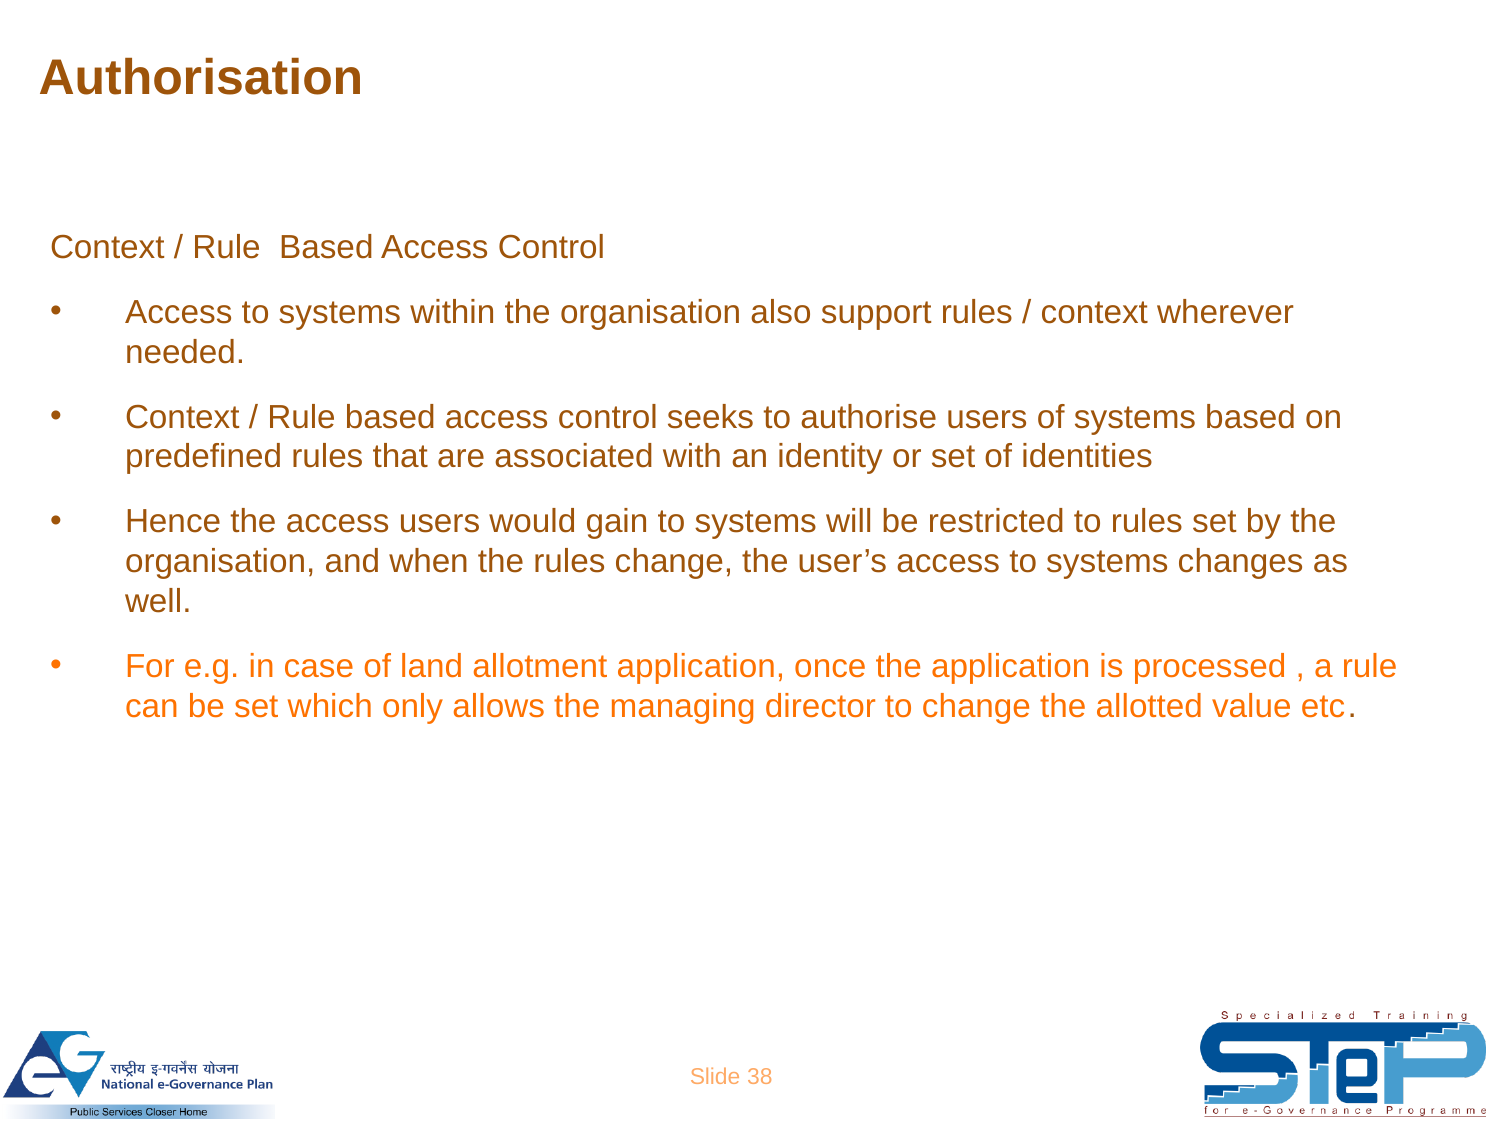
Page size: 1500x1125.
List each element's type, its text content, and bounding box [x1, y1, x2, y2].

picture [2, 1031, 275, 1119]
picture [1200, 1011, 1486, 1117]
text_box Authorisation [38, 44, 1500, 150]
text_box Context / Rule Based Access Control Access to systems within the organisation also support rules / context wherever needed. Context / Rule based access control seeks to authorise users of systems based on predefined rules that are associated with an identity or set of identities Hence the access users would gain to systems will be restricted to rules set by the organisation, and when the rules change, the user’s access to systems changes as well. For e.g. in case of land allotment application, once the application is processed , a rule can be set which only allows the managing director to change the allotted value etc. [50, 224, 1414, 946]
